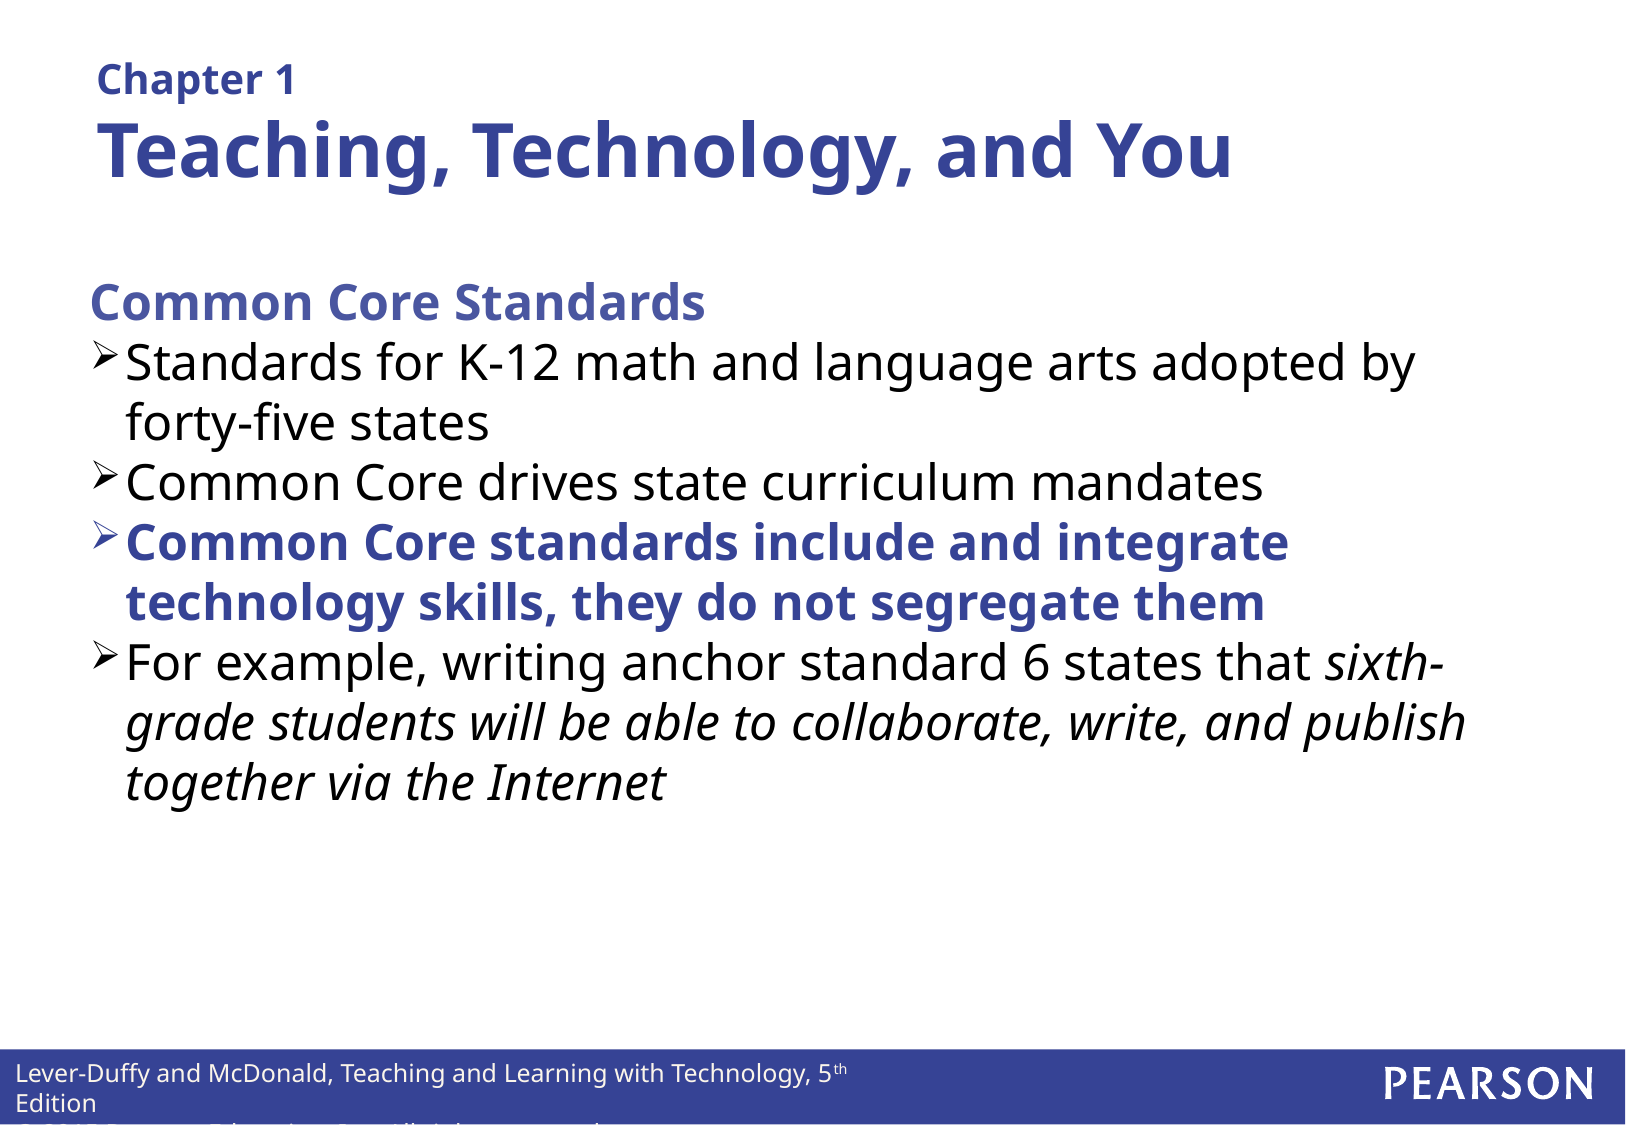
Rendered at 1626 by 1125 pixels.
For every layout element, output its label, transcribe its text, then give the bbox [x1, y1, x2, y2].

title Chapter 1 Teaching, Technology, and You [81, 45, 1544, 233]
list Common Core Standards Standards for K-12 math and language arts adopted by forty-five states Common Core drives state curriculum mandates Common Core standards include and integrate technology skills, they do not segregate them For example, writing anchor standard 6 states that sixth-grade students will be able to collaborate, write, and publish together via the Internet [75, 262, 1538, 1005]
